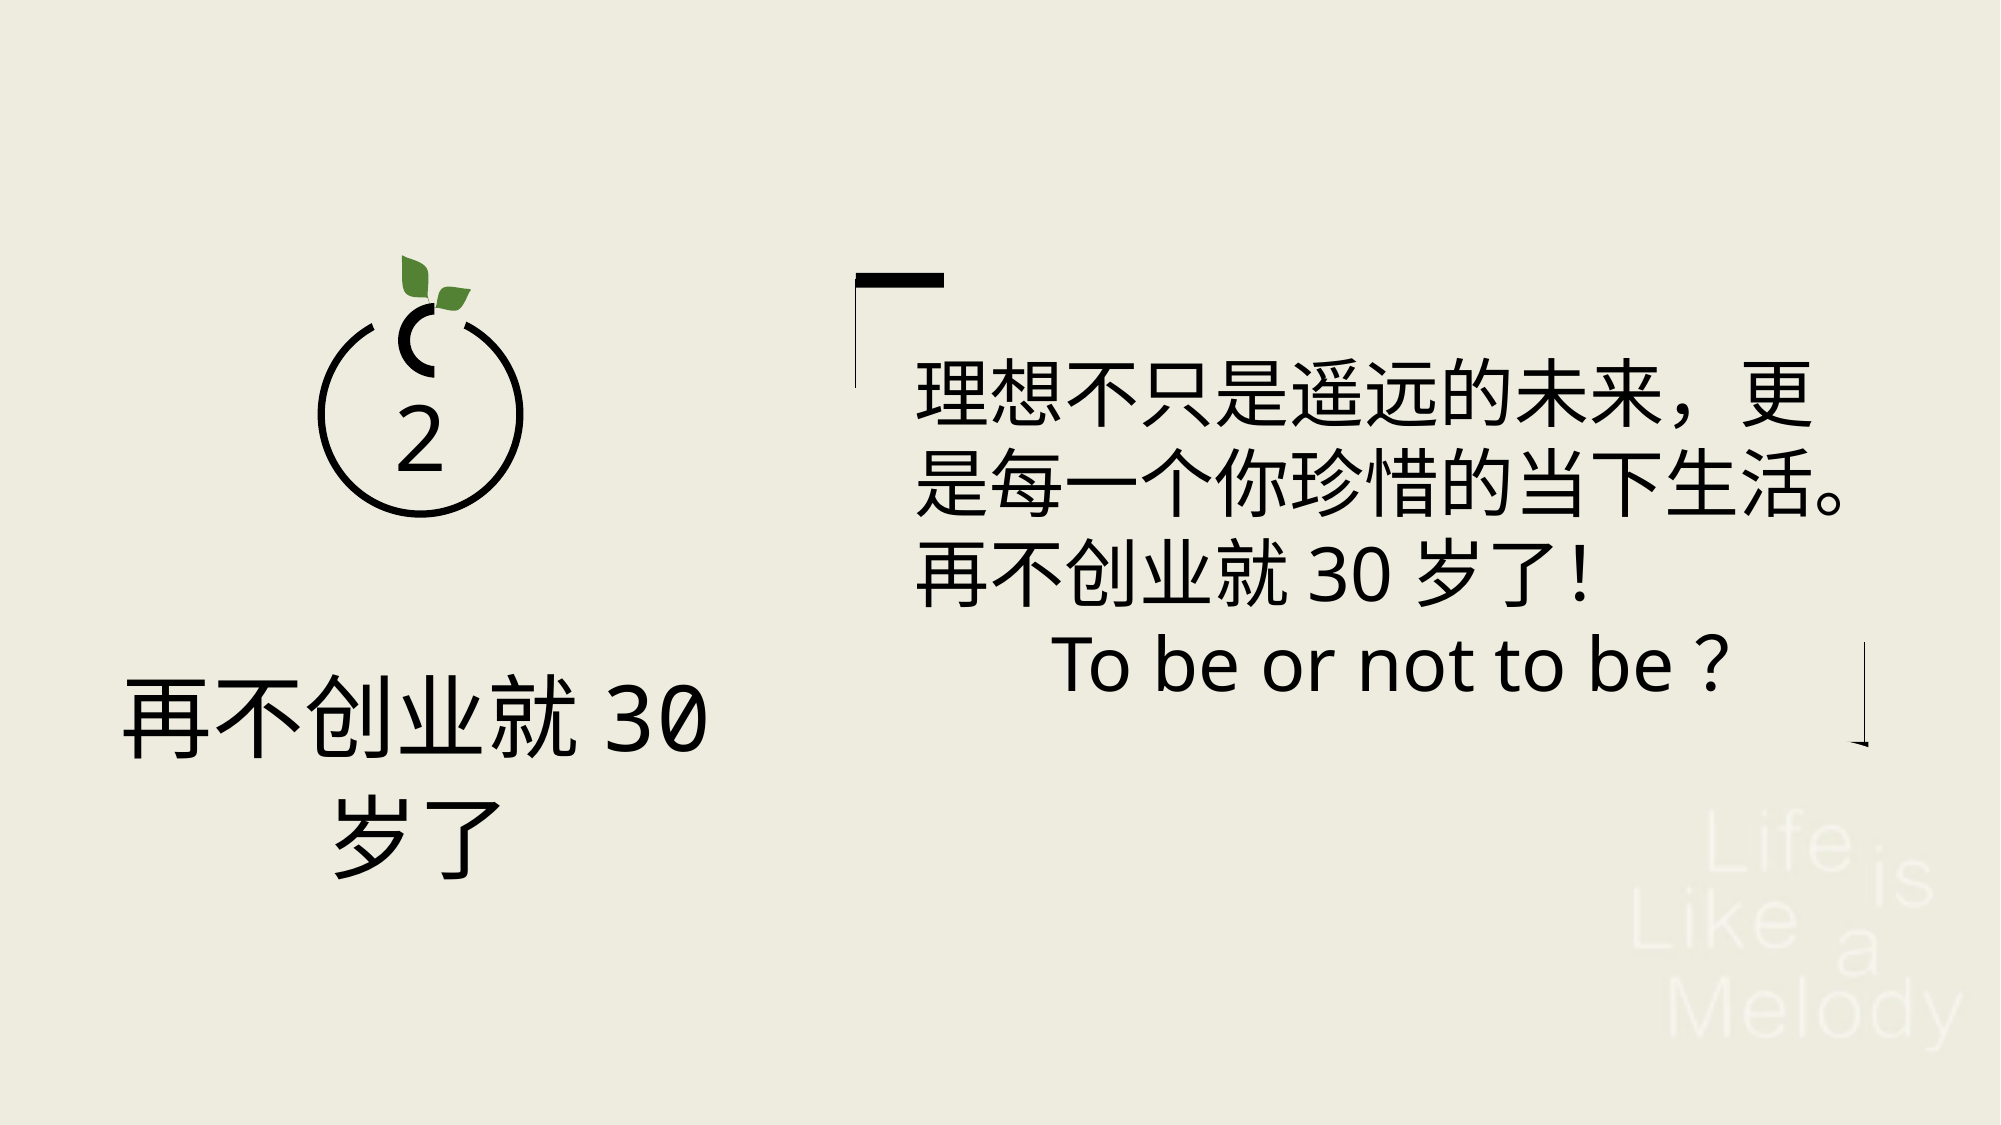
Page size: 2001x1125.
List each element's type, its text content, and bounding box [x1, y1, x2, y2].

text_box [855, 272, 945, 388]
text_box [317, 255, 524, 518]
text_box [1780, 641, 1869, 737]
text_box 岁了 [312, 772, 526, 898]
text_box 理想不只是遥远的未来，更是每一个你珍惜的当下生活。再不创业就30岁了！ To be or not to be？ [900, 338, 1839, 894]
text_box 再不创业就30 [105, 652, 815, 777]
picture [1611, 737, 2000, 1125]
